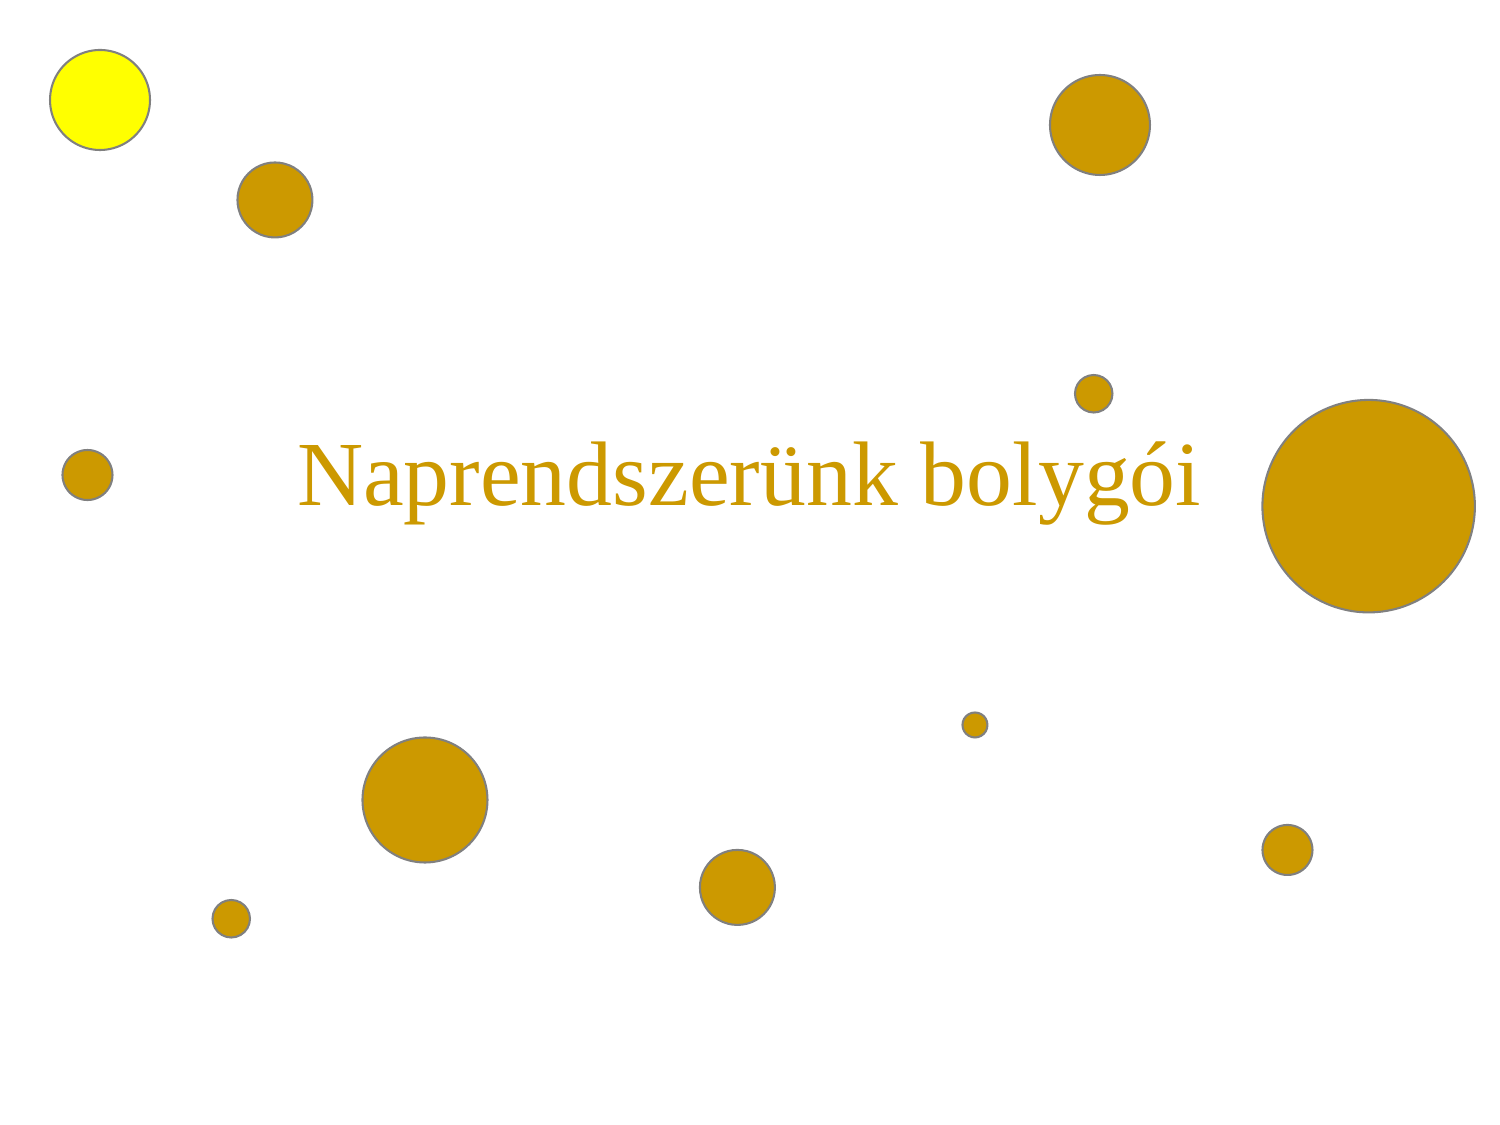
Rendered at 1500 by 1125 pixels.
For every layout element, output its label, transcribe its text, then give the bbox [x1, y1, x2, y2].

title Naprendszerünk bolygói [112, 374, 1388, 563]
